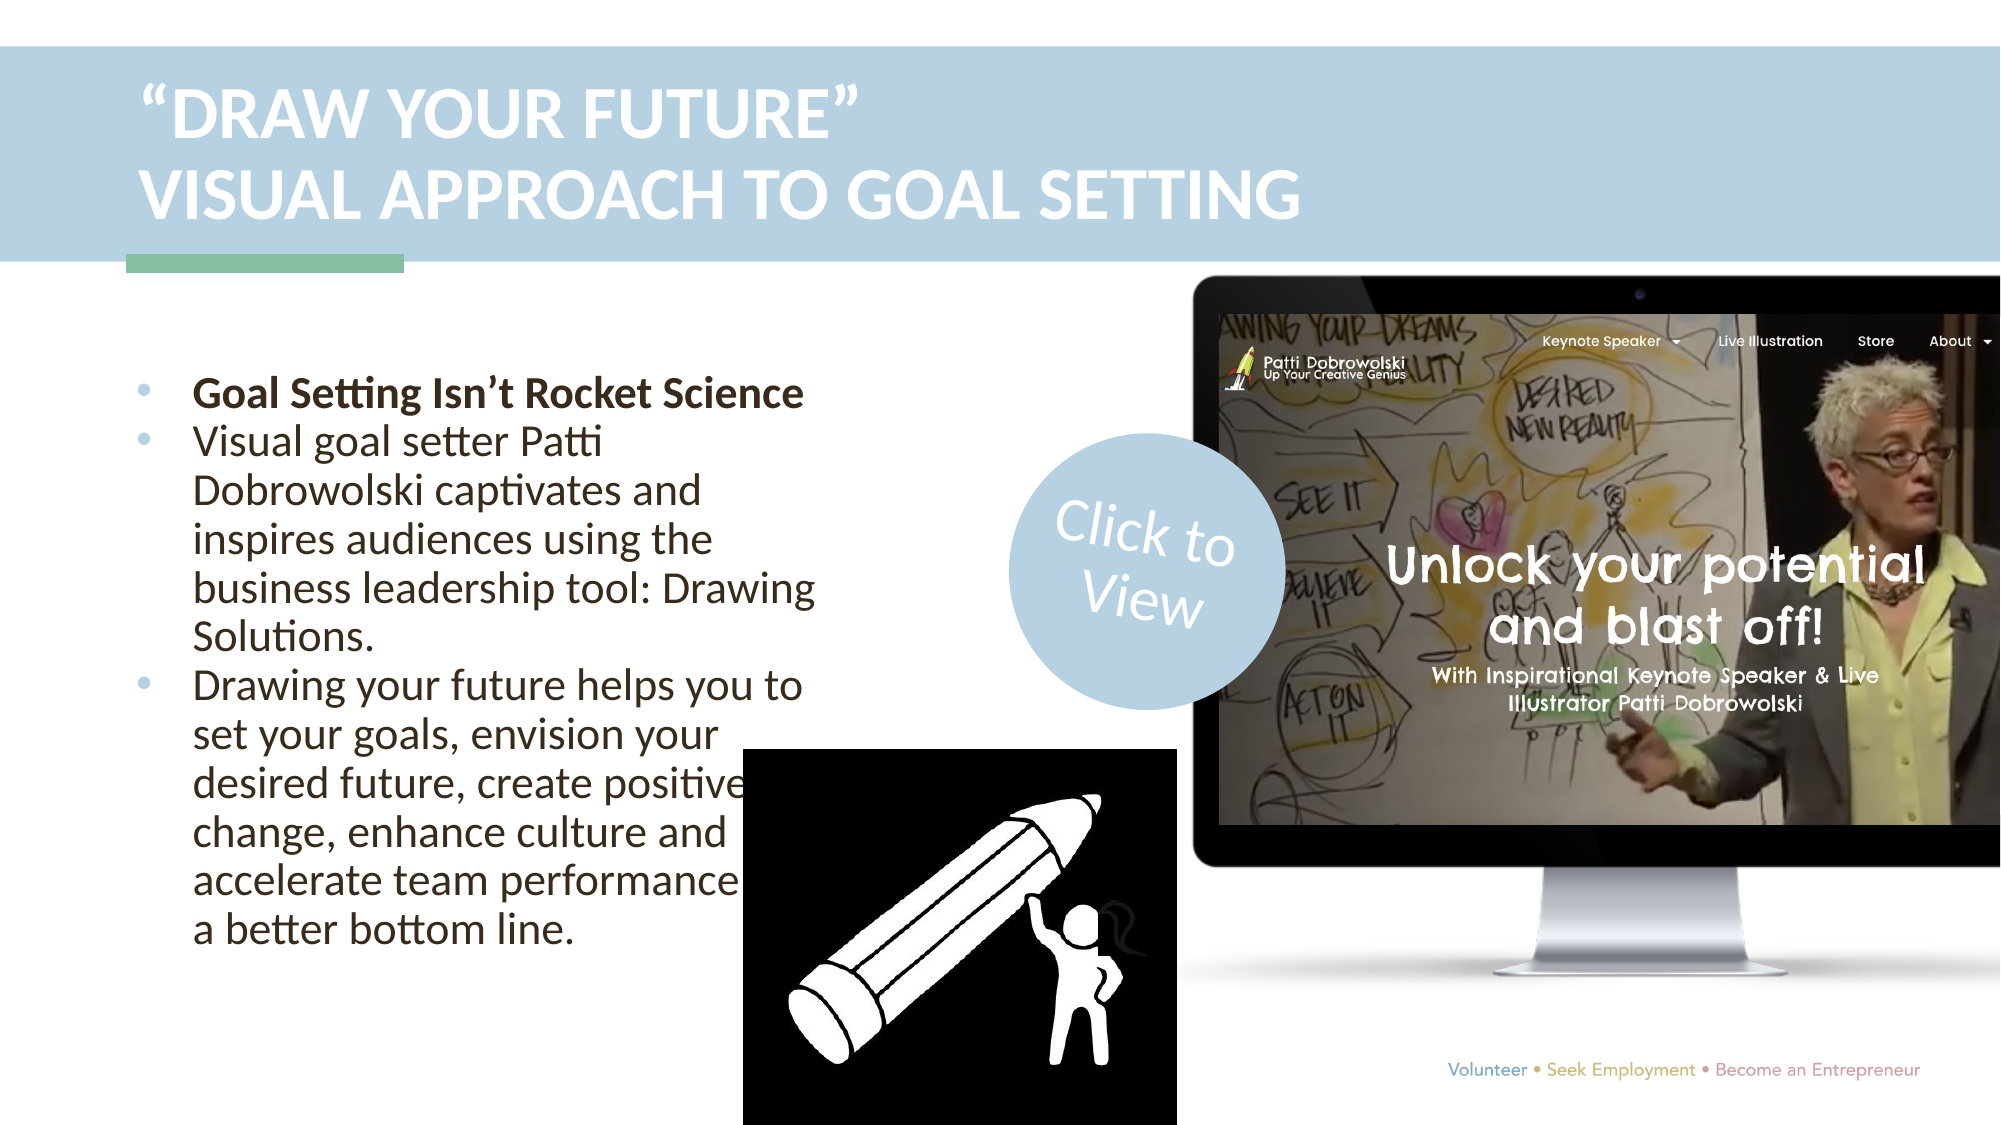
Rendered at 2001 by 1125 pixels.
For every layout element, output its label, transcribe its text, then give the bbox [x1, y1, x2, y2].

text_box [1067, 710, 2000, 1042]
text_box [1067, 262, 2000, 433]
picture [1218, 262, 2001, 1042]
list “DRAW YOUR FUTURE” VISUAL APPROACH TO GOAL SETTING [123, 62, 1904, 247]
list Goal Setting Isn’t Rocket Science Visual goal setter Patti Dobrowolski captivates and inspires audiences using the business leadership tool: Drawing Solutions. Drawing your future helps you to set your goals, envision your desired future, create positive change, enhance culture and accelerate team performance for a better bottom line. [121, 360, 837, 900]
picture [1418, 1046, 1971, 1103]
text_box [743, 749, 1177, 1125]
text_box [1008, 433, 1286, 710]
